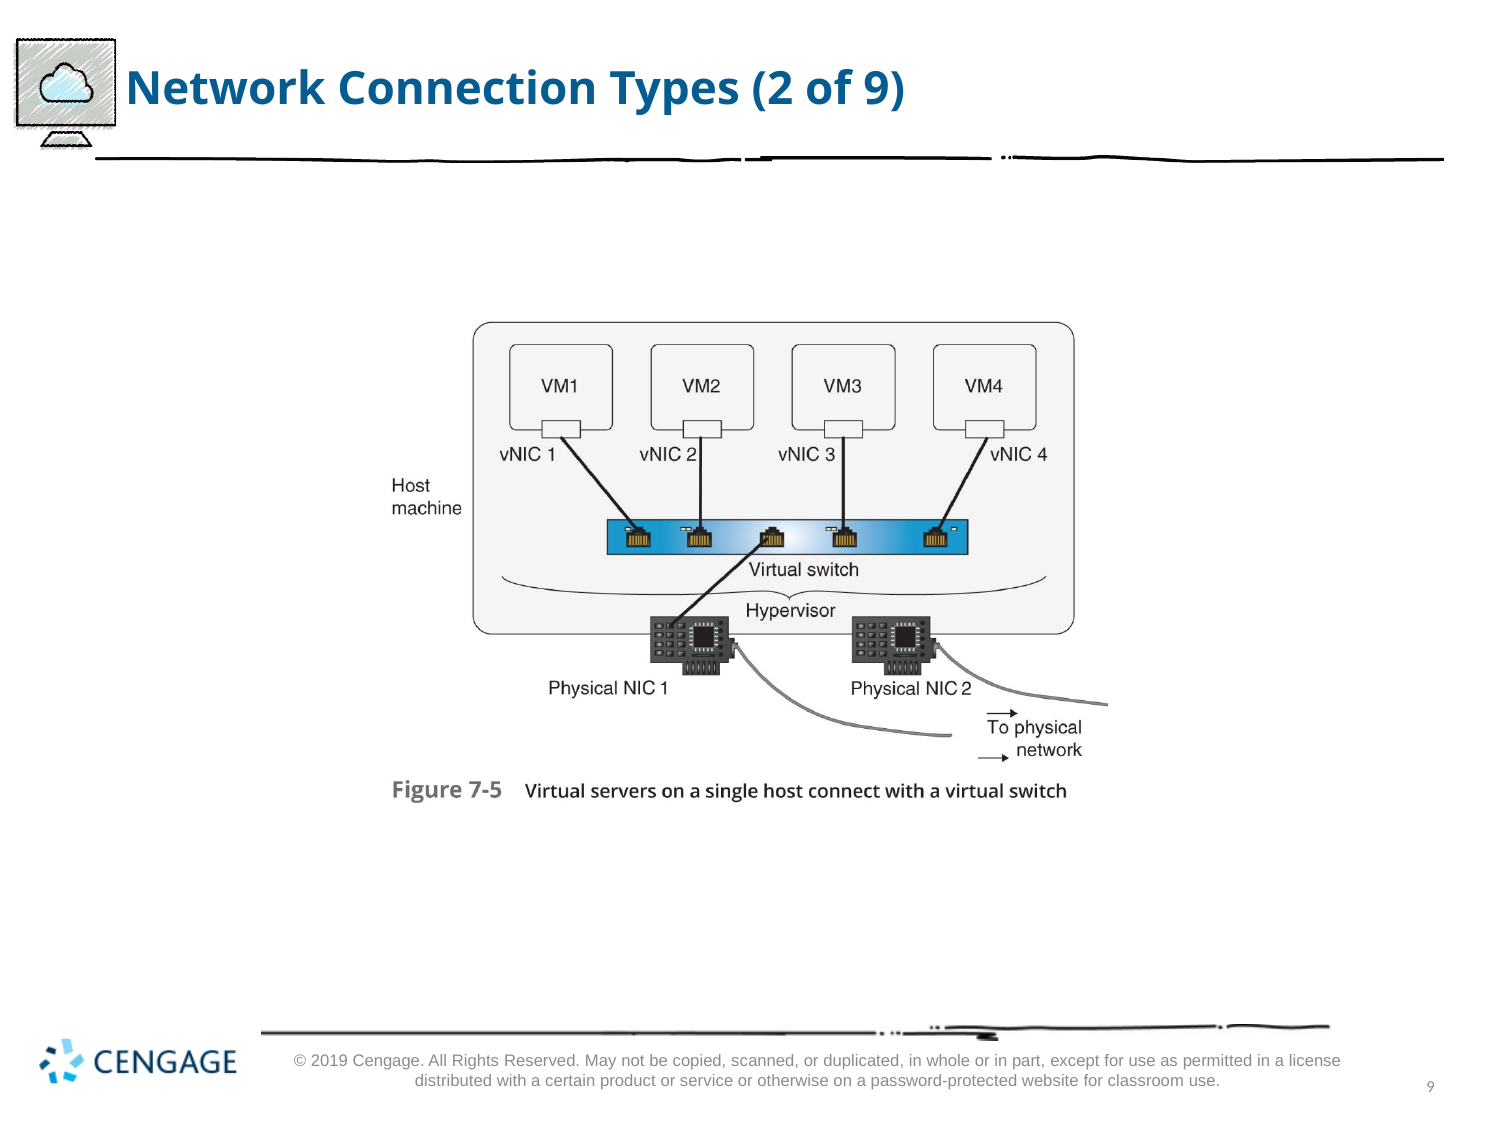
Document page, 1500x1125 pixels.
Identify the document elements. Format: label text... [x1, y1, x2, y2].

picture [95, 155, 1444, 163]
picture [390, 319, 1110, 806]
picture [261, 1024, 1331, 1041]
title Network Connection Types (2 of 9) [125, 66, 1442, 116]
picture [19, 1025, 249, 1096]
picture [13, 36, 117, 151]
footer © 2019 Cengage. All Rights Reserved. May not be copied, scanned, or duplicated, in whole or in part, except for use as permitted in a license distributed with a certain product or service or otherwise on a password-protected website for classroom use. [262, 1050, 1375, 1091]
